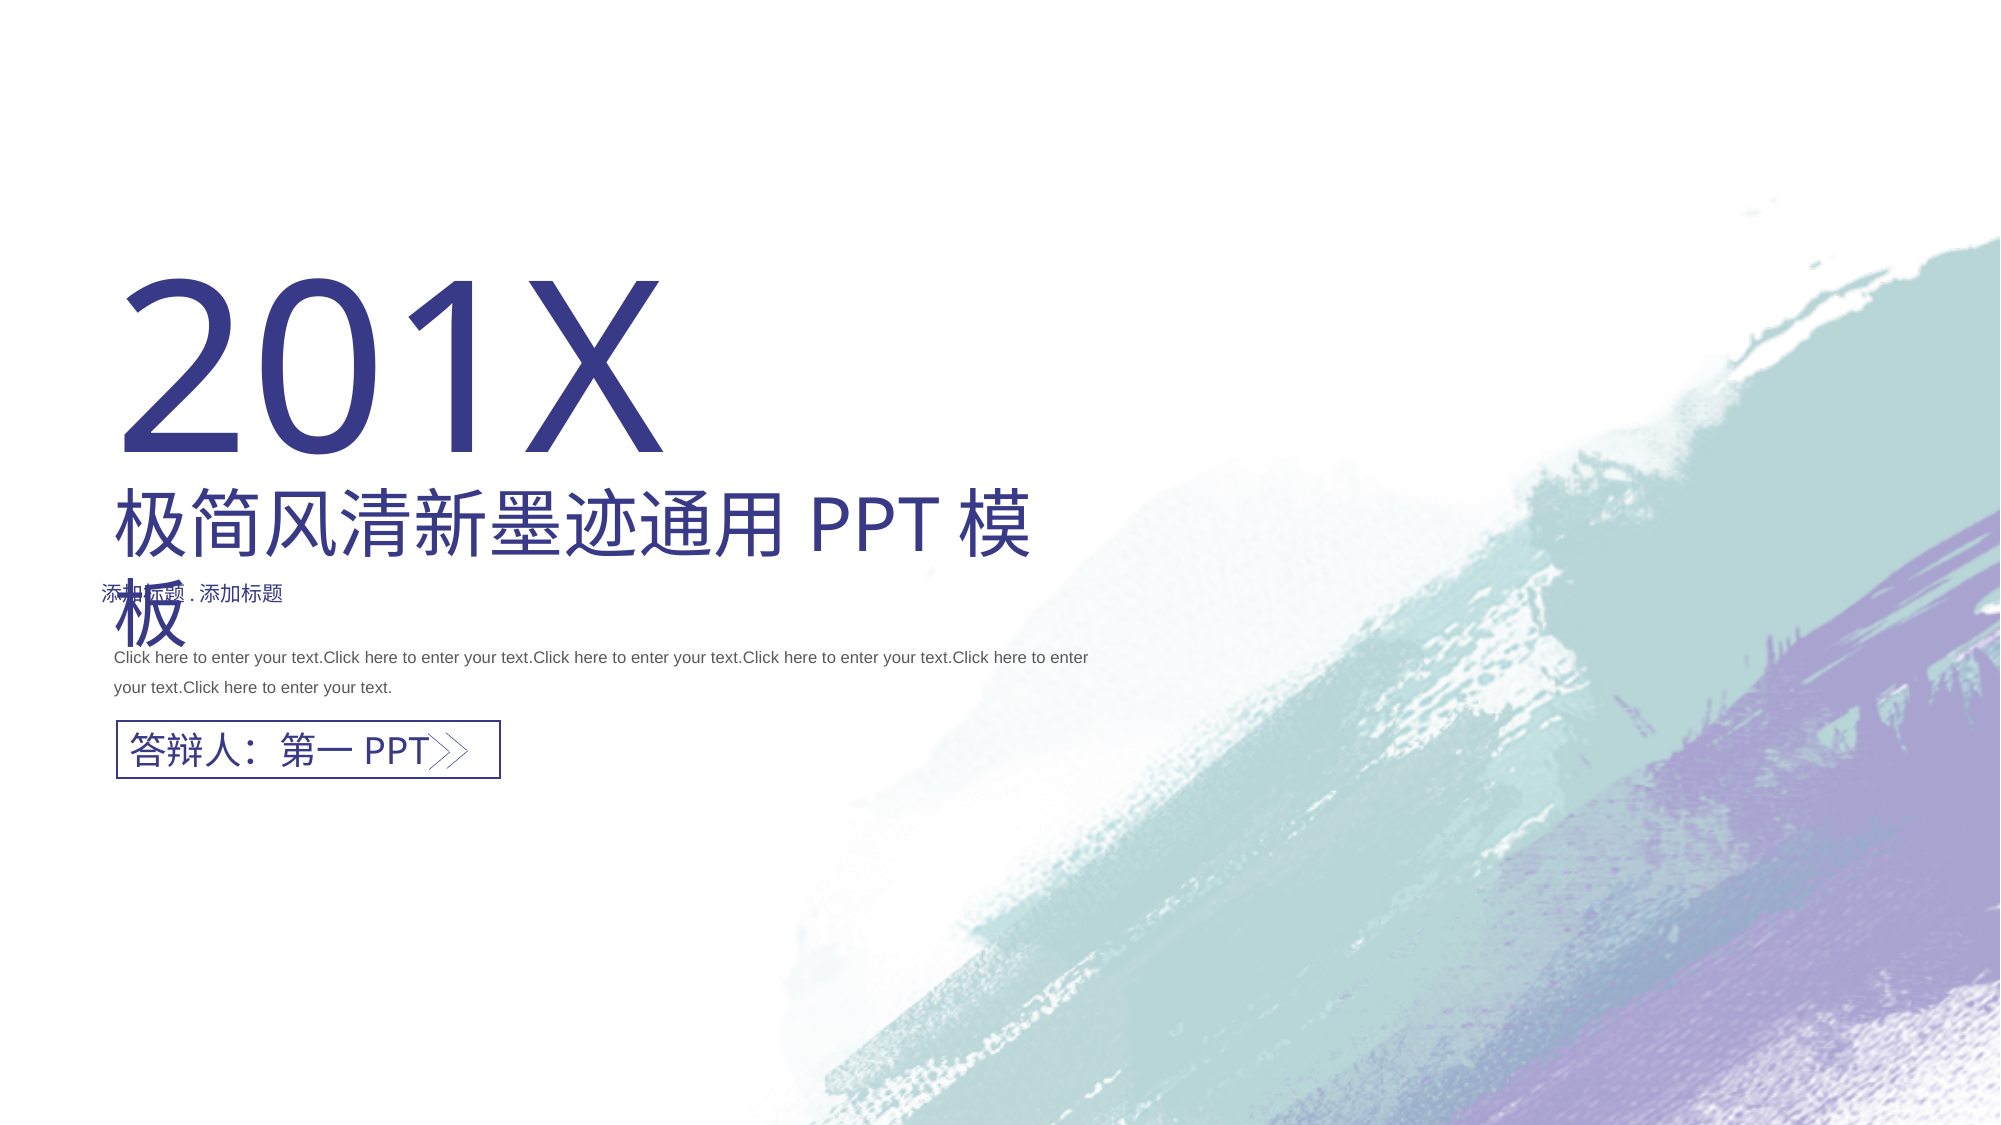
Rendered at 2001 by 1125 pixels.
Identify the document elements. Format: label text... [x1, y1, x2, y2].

text_box Click here to enter your text.Click here to enter your text.Click here to enter your text.Click here to enter your text.Click here to enter your text.Click here to enter your text. [99, 629, 647, 704]
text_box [445, 732, 468, 769]
text_box 201X [99, 205, 647, 468]
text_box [428, 733, 450, 770]
text_box 极简风清新墨迹通用PPT模板 [99, 468, 647, 574]
text_box 添加标题.添加标题 [95, 574, 647, 613]
text_box 极简风清新墨迹通用PPT模板 [99, 613, 647, 629]
text_box 答辩人：第一PPT [114, 719, 445, 779]
text_box [445, 720, 501, 779]
picture [647, 0, 2000, 1125]
